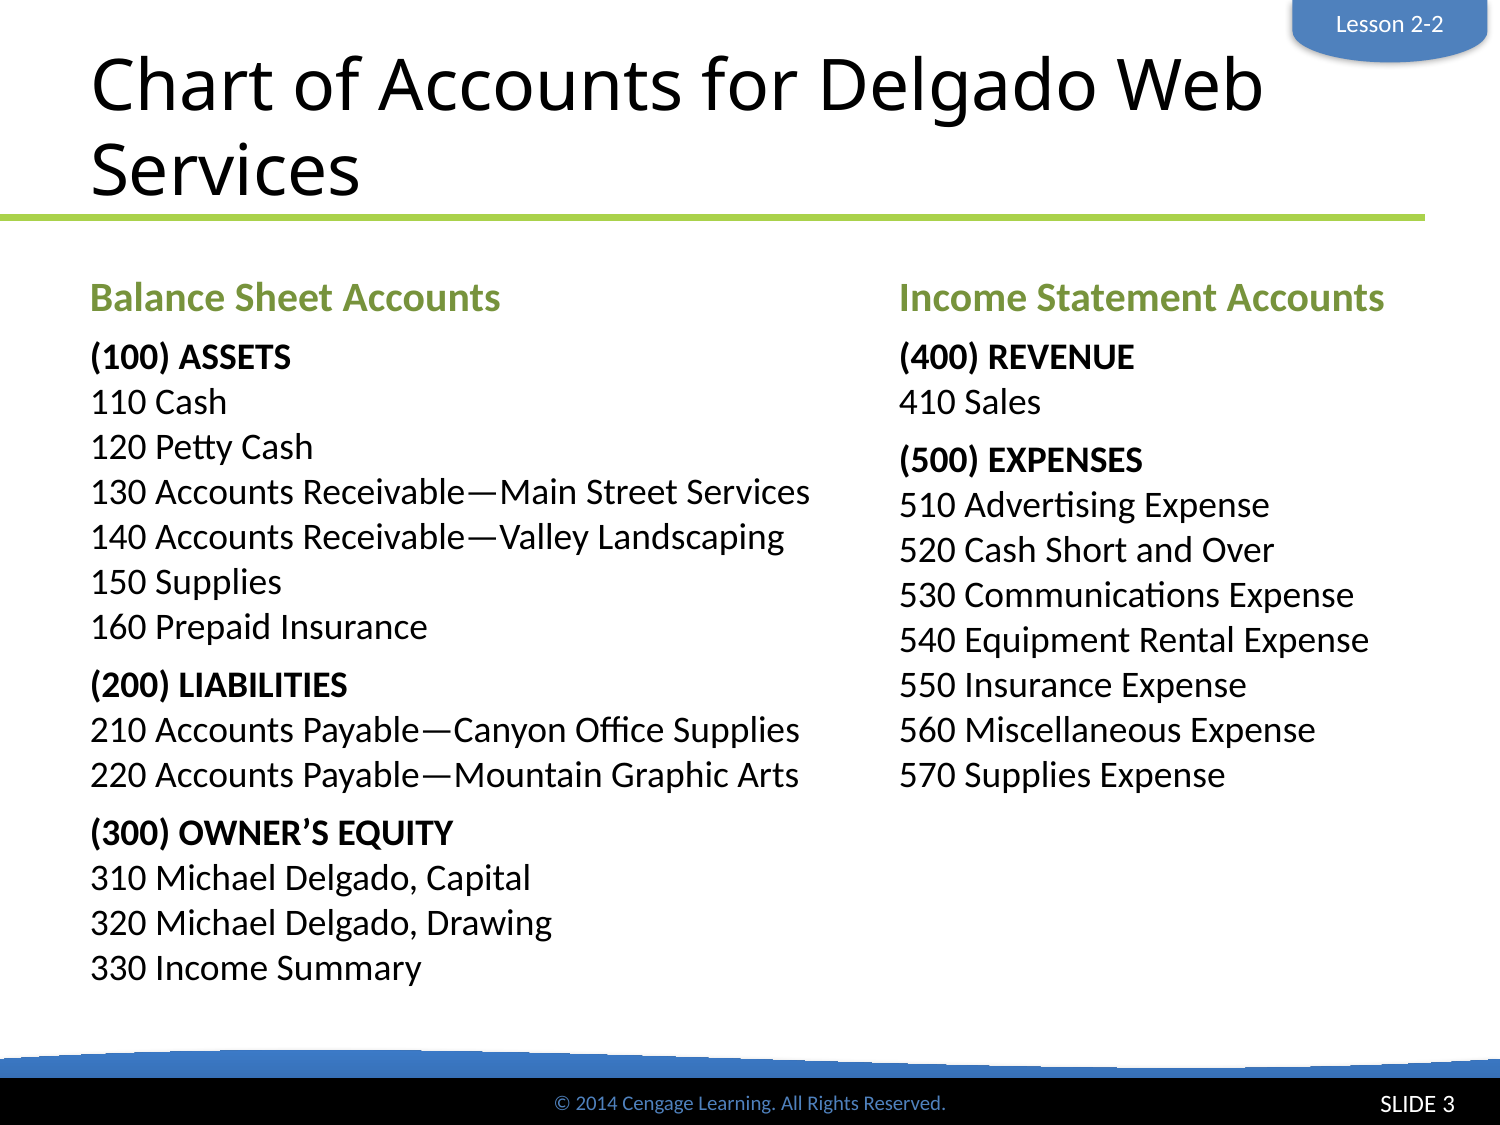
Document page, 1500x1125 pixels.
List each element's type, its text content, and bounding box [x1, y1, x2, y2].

text_box Income Statement Accounts (400) REVENUE 410 Sales (500) EXPENSES 510 Advertising Expense 520 Cash Short and Over 530 Communications Expense 540 Equipment Rental Expense 550 Insurance Expense 560 Miscellaneous Expense 570 Supplies Expense [884, 262, 1401, 848]
text_box Balance Sheet Accounts (100) ASSETS 110 Cash 120 Petty Cash 130 Accounts Receivable—Main Street Services 140 Accounts Receivable—Valley Landscaping 150 Supplies 160 Prepaid Insurance (200) LIABILITIES 210 Accounts Payable—Canyon Office Supplies 220 Accounts Payable—Mountain Graphic Arts (300) OWNER’S EQUITY 310 Michael Delgado, Capital 320 Michael Delgado, Drawing 330 Income Summary [75, 262, 875, 995]
text_box [1292, 0, 1488, 63]
title Chart of Accounts for Delgado Web Services [75, 29, 1350, 218]
slide_number SLIDE 3 [1170, 1080, 1470, 1125]
text_box Lesson 2-2 [1321, 0, 1459, 45]
